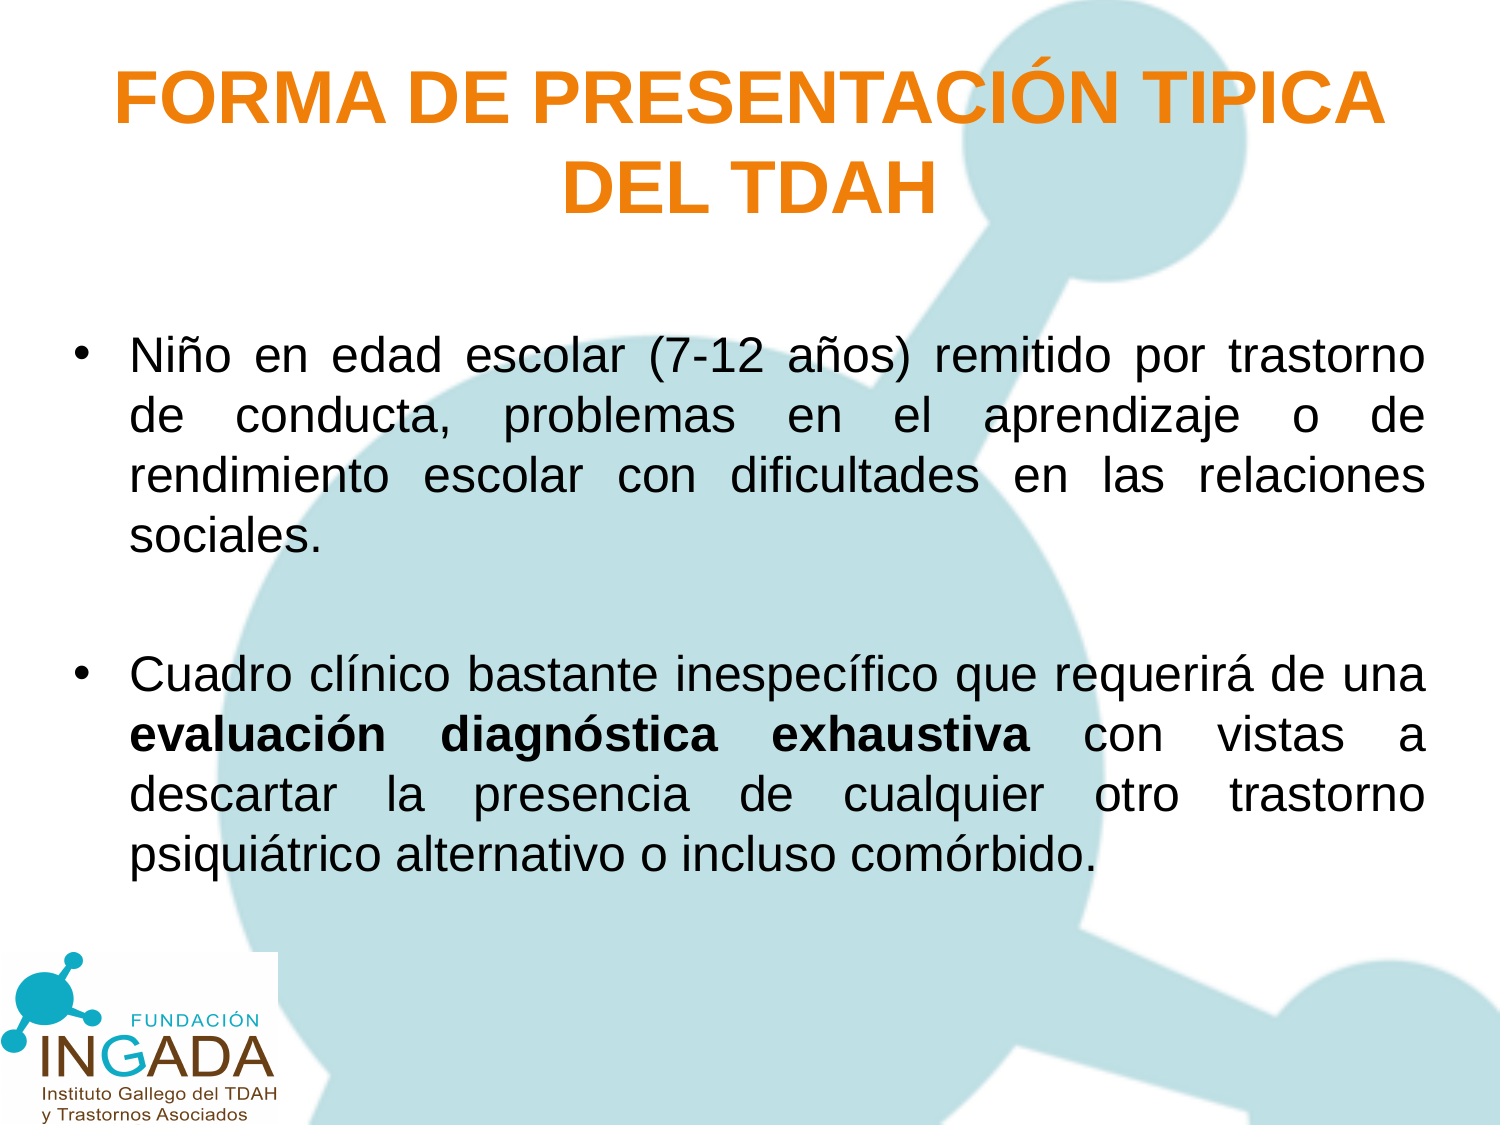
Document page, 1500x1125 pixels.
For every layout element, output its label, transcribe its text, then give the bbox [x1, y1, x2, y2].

list Niño en edad escolar (7-12 años) remitido por trastorno de conducta, problemas en el aprendizaje o de rendimiento escolar con dificultades en las relaciones sociales. Cuadro clínico bastante inespecífico que requerirá de una evaluación diagnóstica exhaustiva con vistas a descartar la presencia de cualquier otro trastorno psiquiátrico alternativo o incluso comórbido. [58, 314, 1442, 1057]
title FORMA DE PRESENTACIÓN TIPICA DEL TDAH [75, 45, 1425, 233]
picture [1, 952, 278, 1124]
